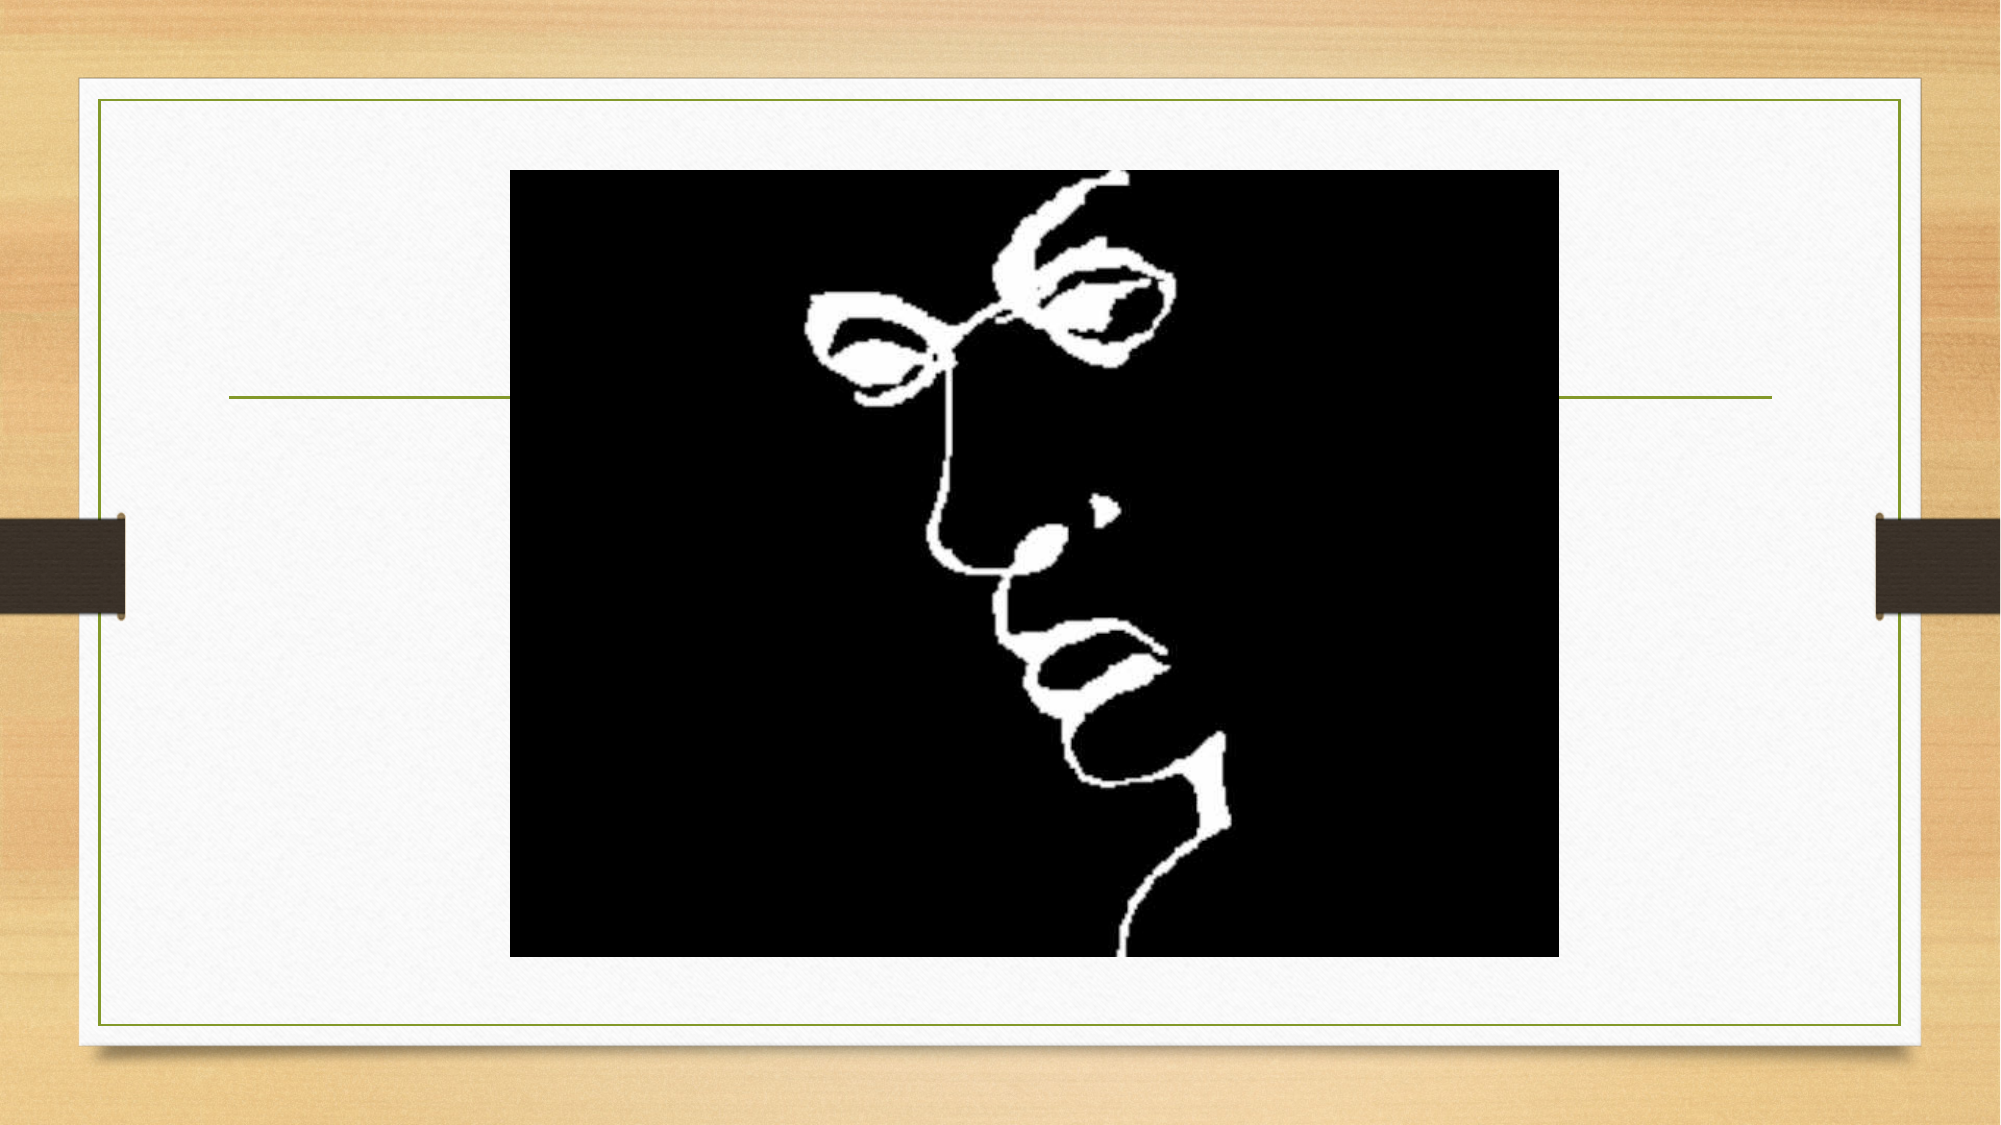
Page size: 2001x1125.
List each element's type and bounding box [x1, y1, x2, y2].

list [509, 170, 1559, 958]
picture [0, 0, 2001, 1125]
